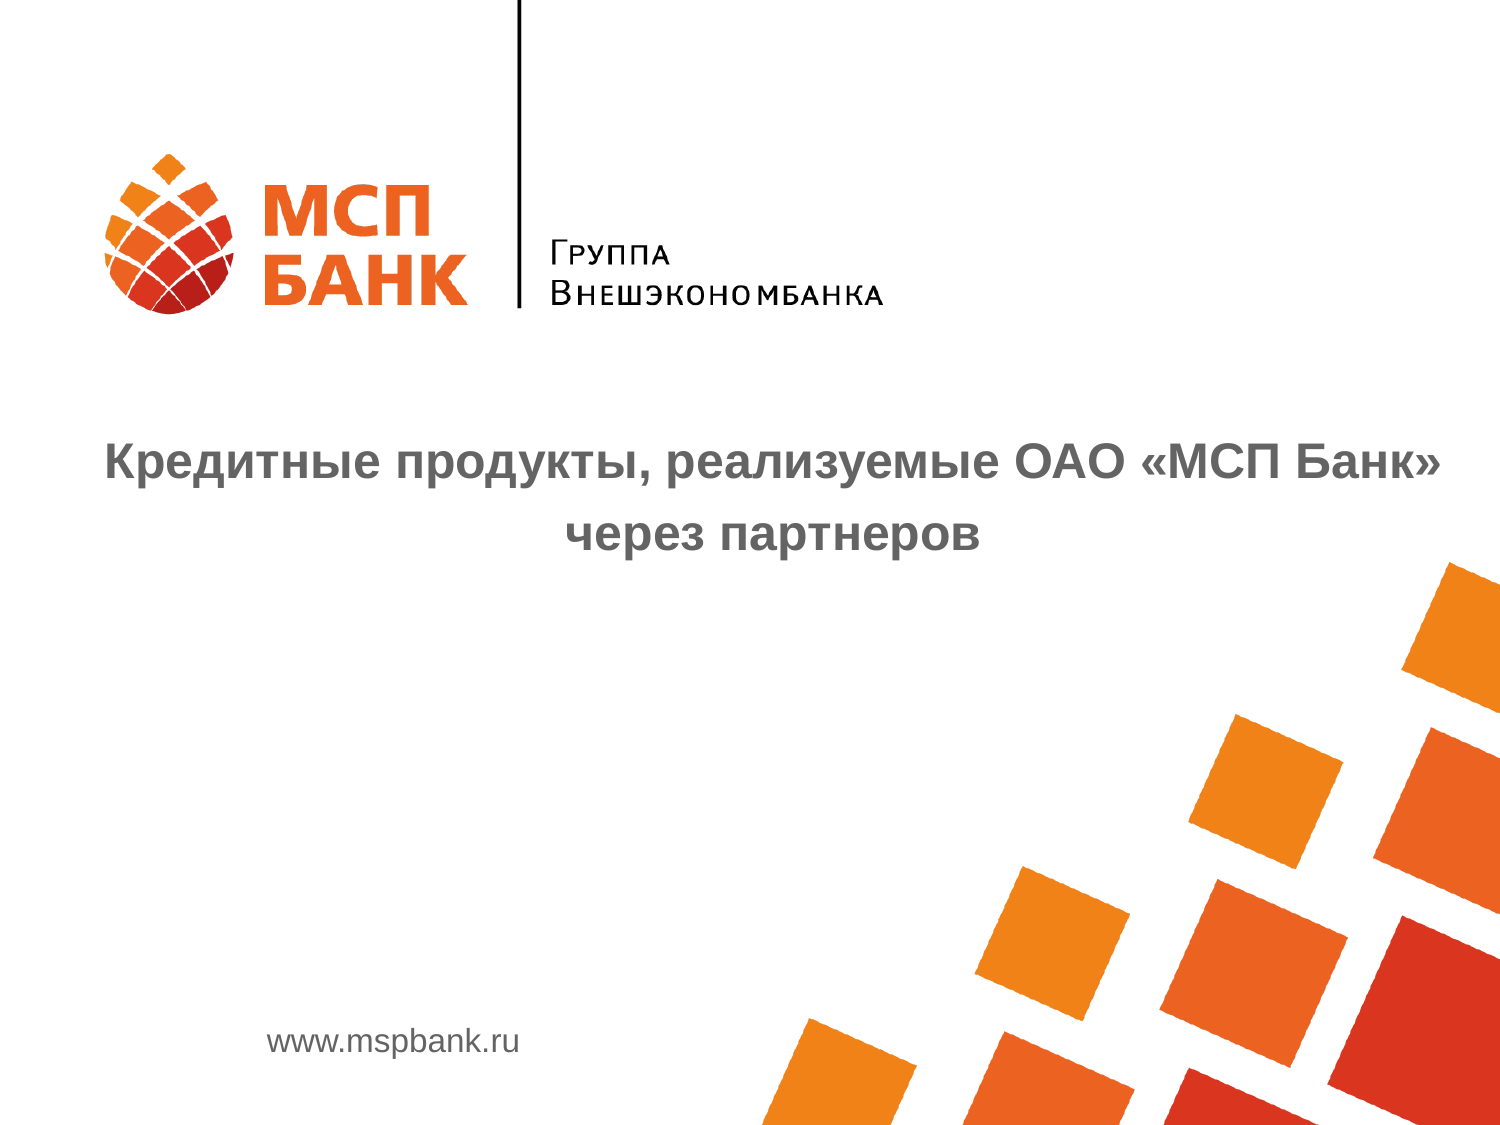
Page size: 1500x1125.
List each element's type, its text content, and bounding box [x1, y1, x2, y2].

picture [0, 0, 1500, 1125]
text_box Кредитные продукты, реализуемые ОАО «МСП Банк» через партнеров [76, 416, 1471, 716]
